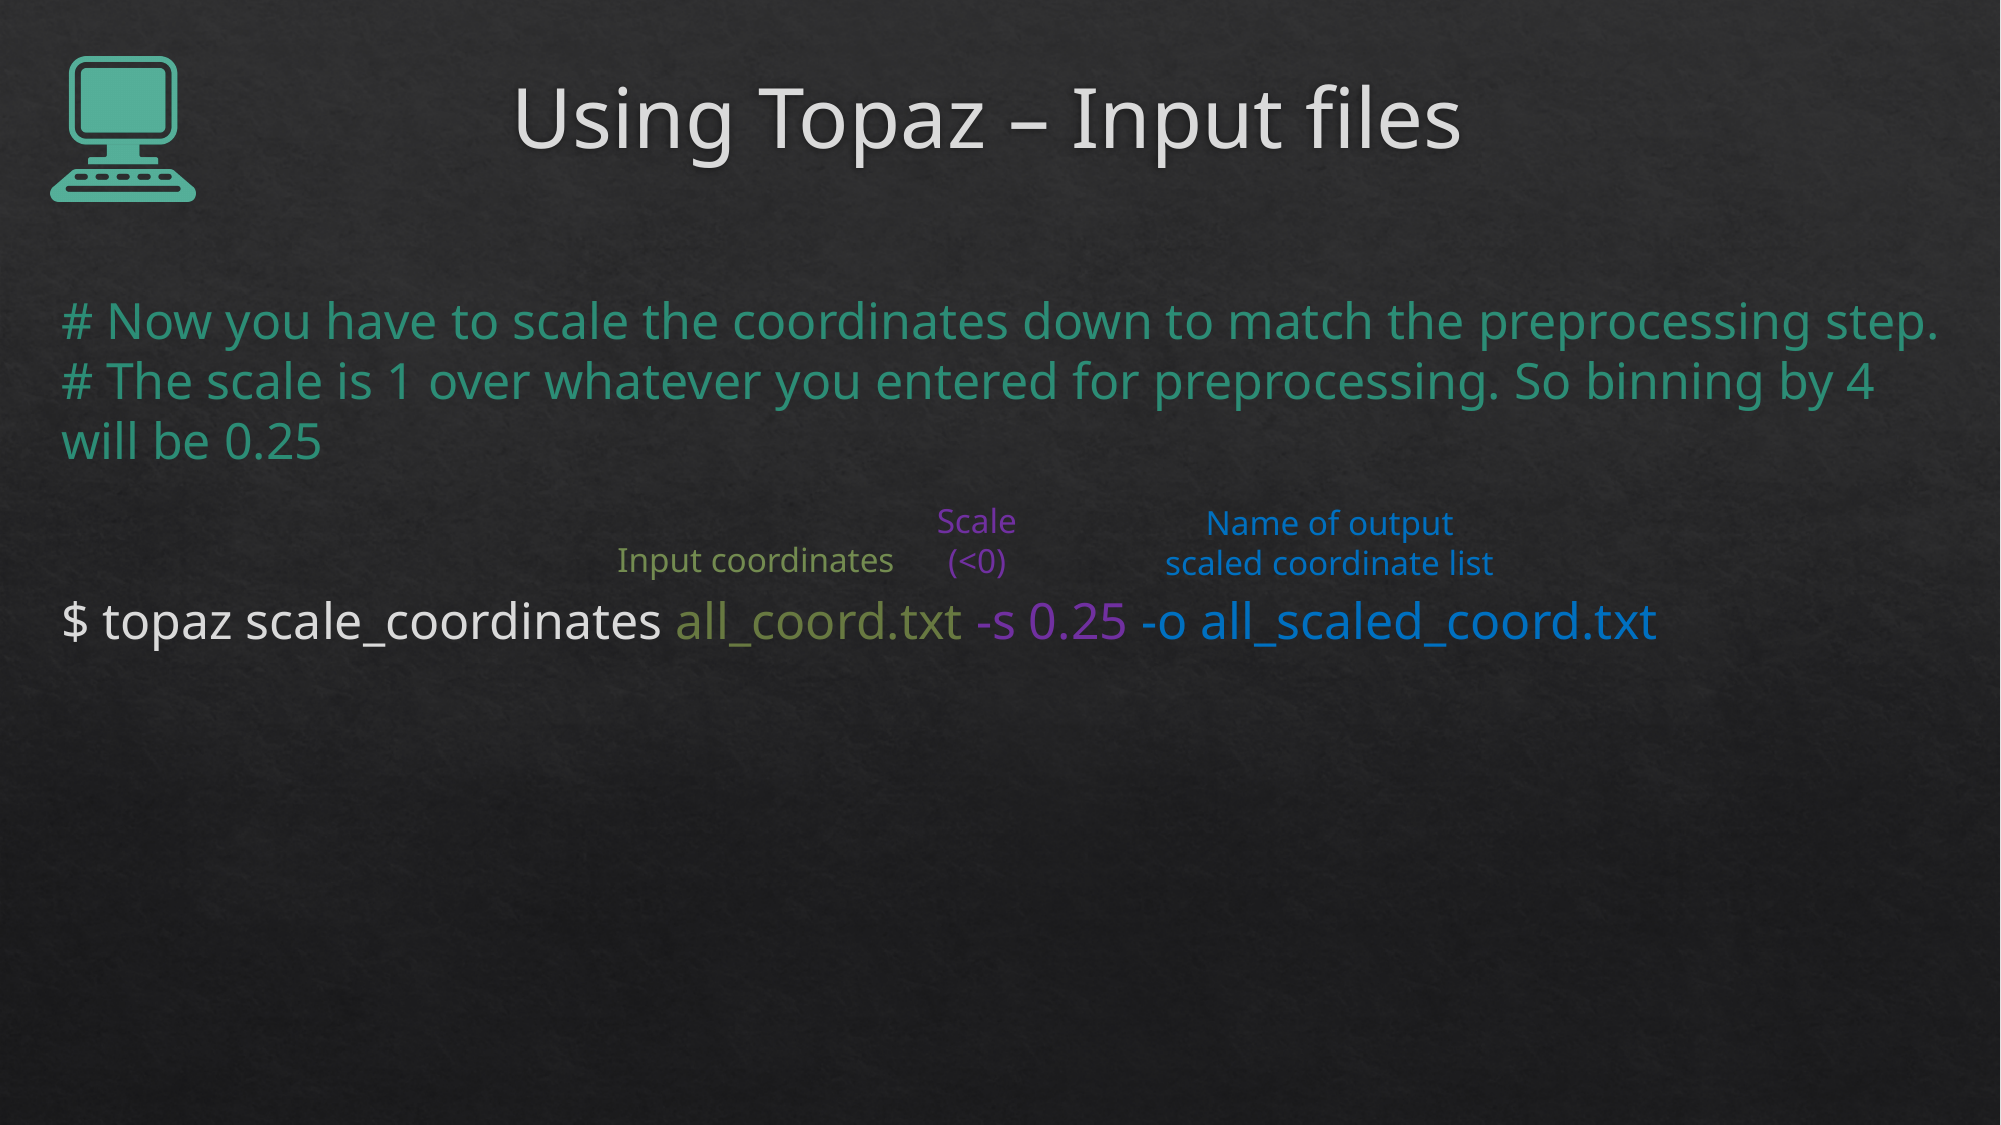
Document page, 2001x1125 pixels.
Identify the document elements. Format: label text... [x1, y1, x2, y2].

title Using Topaz – Input files [149, 35, 1849, 195]
text_box Name of output scaled coordinate list [1150, 494, 1509, 590]
text_box Scale (<0) [922, 492, 1032, 588]
picture [49, 56, 196, 202]
text_box # Now you have to scale the coordinates down to match the preprocessing step. # The scale is 1 over whatever you entered for preprocessing. So binning by 4 will be 0.25 $ topaz scale_coordinates all_coord.txt -s 0.25 -o all_scaled_coord.txt [46, 282, 1959, 657]
text_box Input coordinates [602, 531, 910, 587]
